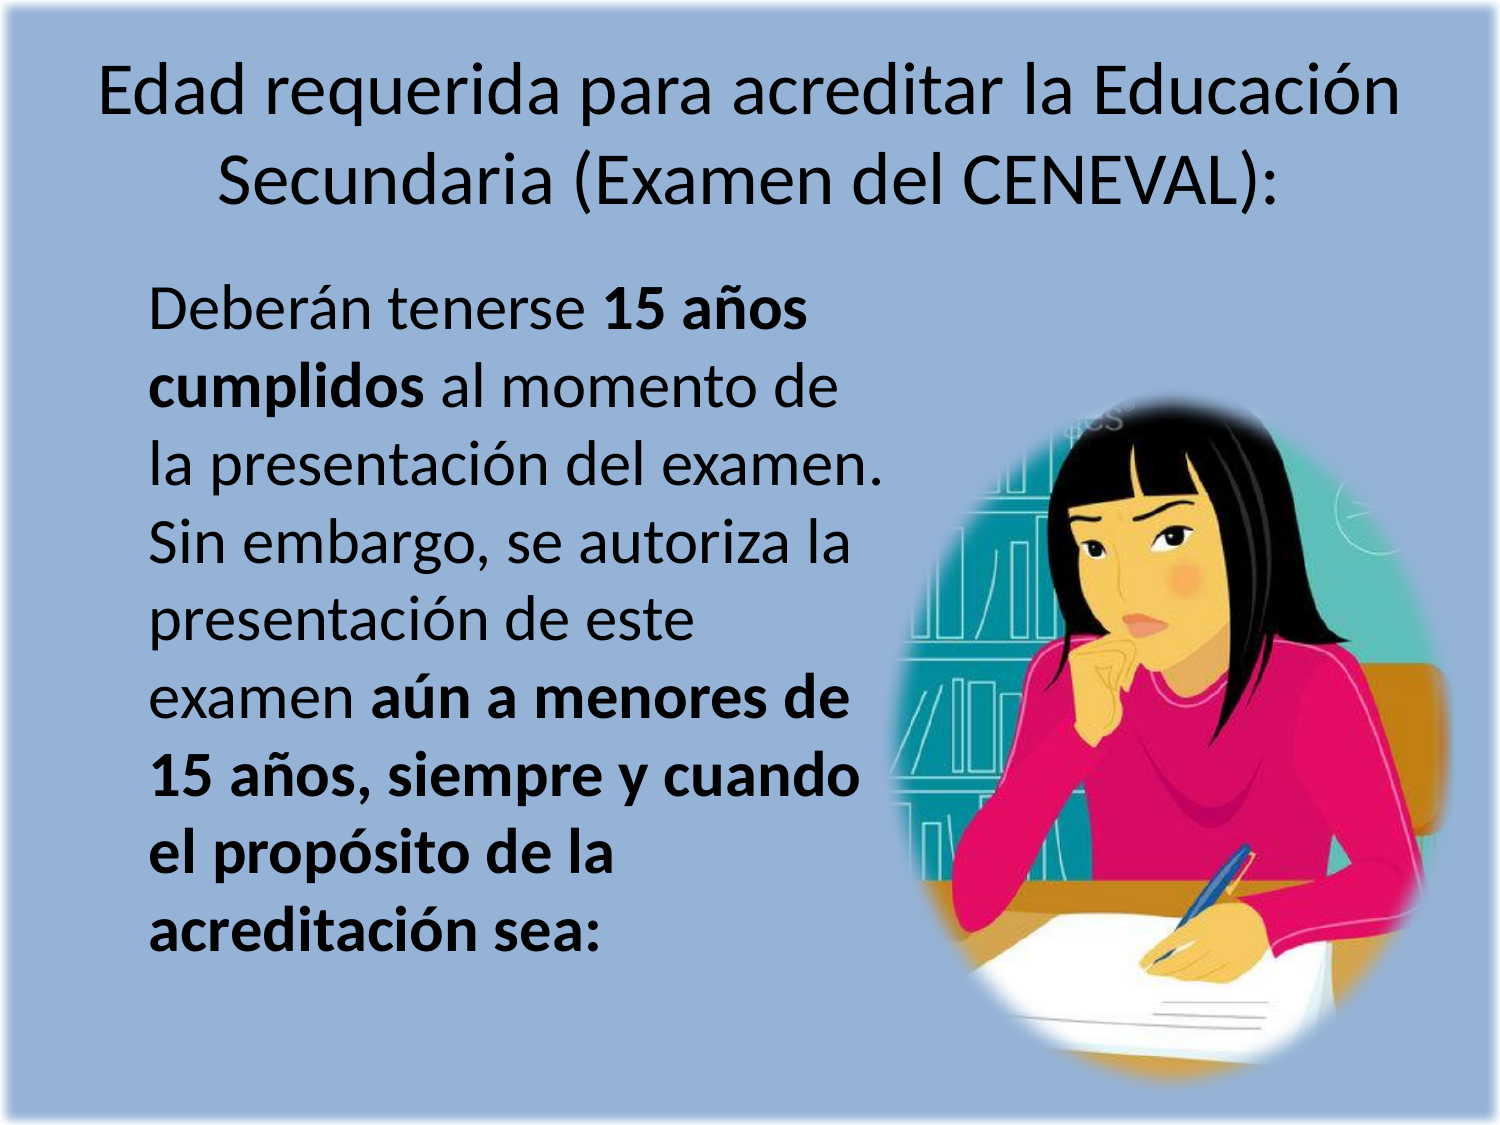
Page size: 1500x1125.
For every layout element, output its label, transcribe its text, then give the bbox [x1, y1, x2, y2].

title Edad requerida para acreditar la Educación Secundaria (Examen del CENEVAL): [75, 0, 1425, 260]
list Deberán tenerse 15 años cumplidos al momento de la presentación del examen. Sin embargo, se autoriza la presentación de este examen aún a menores de 15 años, siempre y cuando el propósito de la acreditación sea: [75, 257, 914, 985]
text_box [14, 14, 1487, 1112]
picture [878, 386, 1466, 1098]
